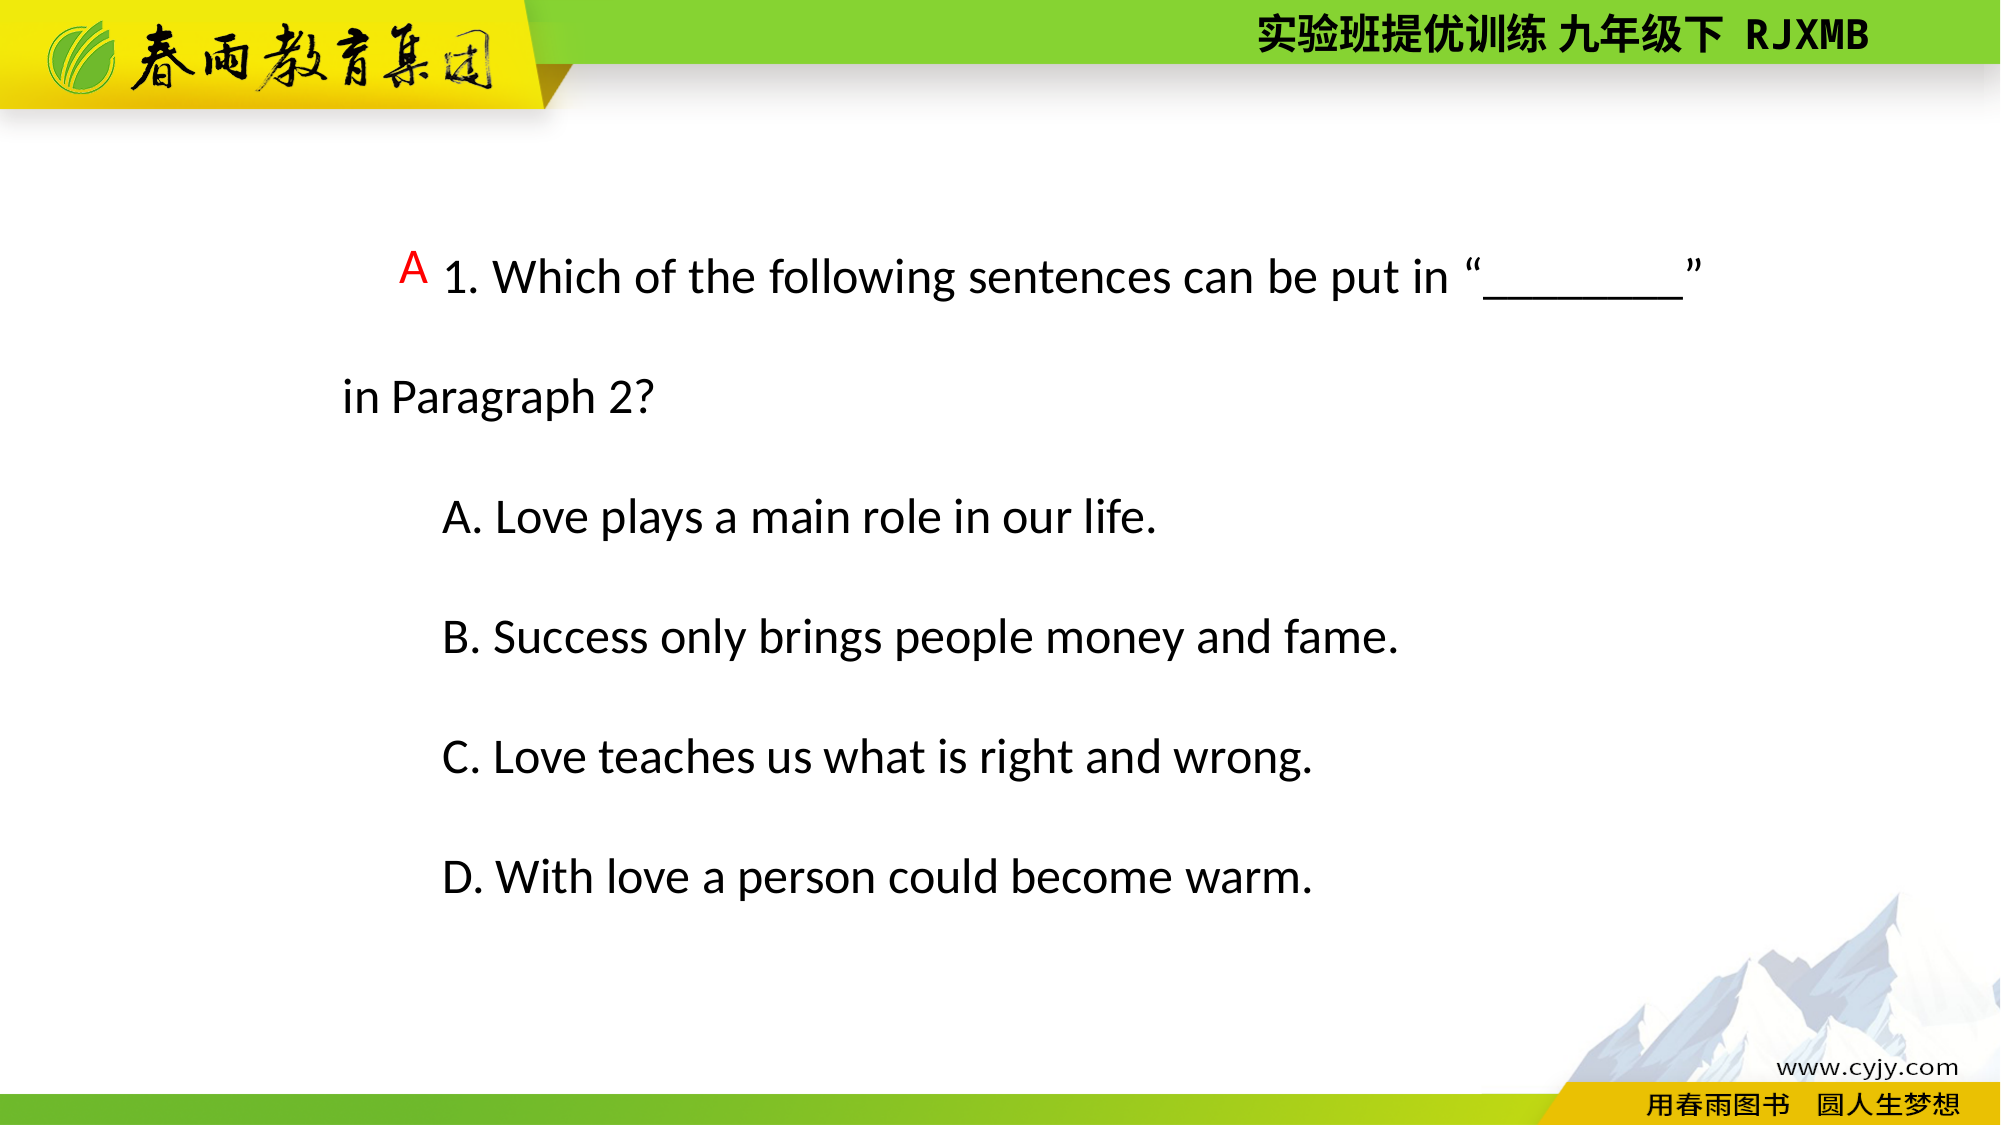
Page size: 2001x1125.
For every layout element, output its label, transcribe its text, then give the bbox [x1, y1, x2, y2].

text_box A [384, 226, 444, 302]
text_box 1. Which of the following sentences can be put in “________” in Paragraph 2? A. Love plays a main role in our life. B. Success only brings people money and fame. C. Love teaches us what is right and wrong. D. With love a person could become warm. [327, 176, 1720, 911]
picture [0, 0, 2001, 1125]
